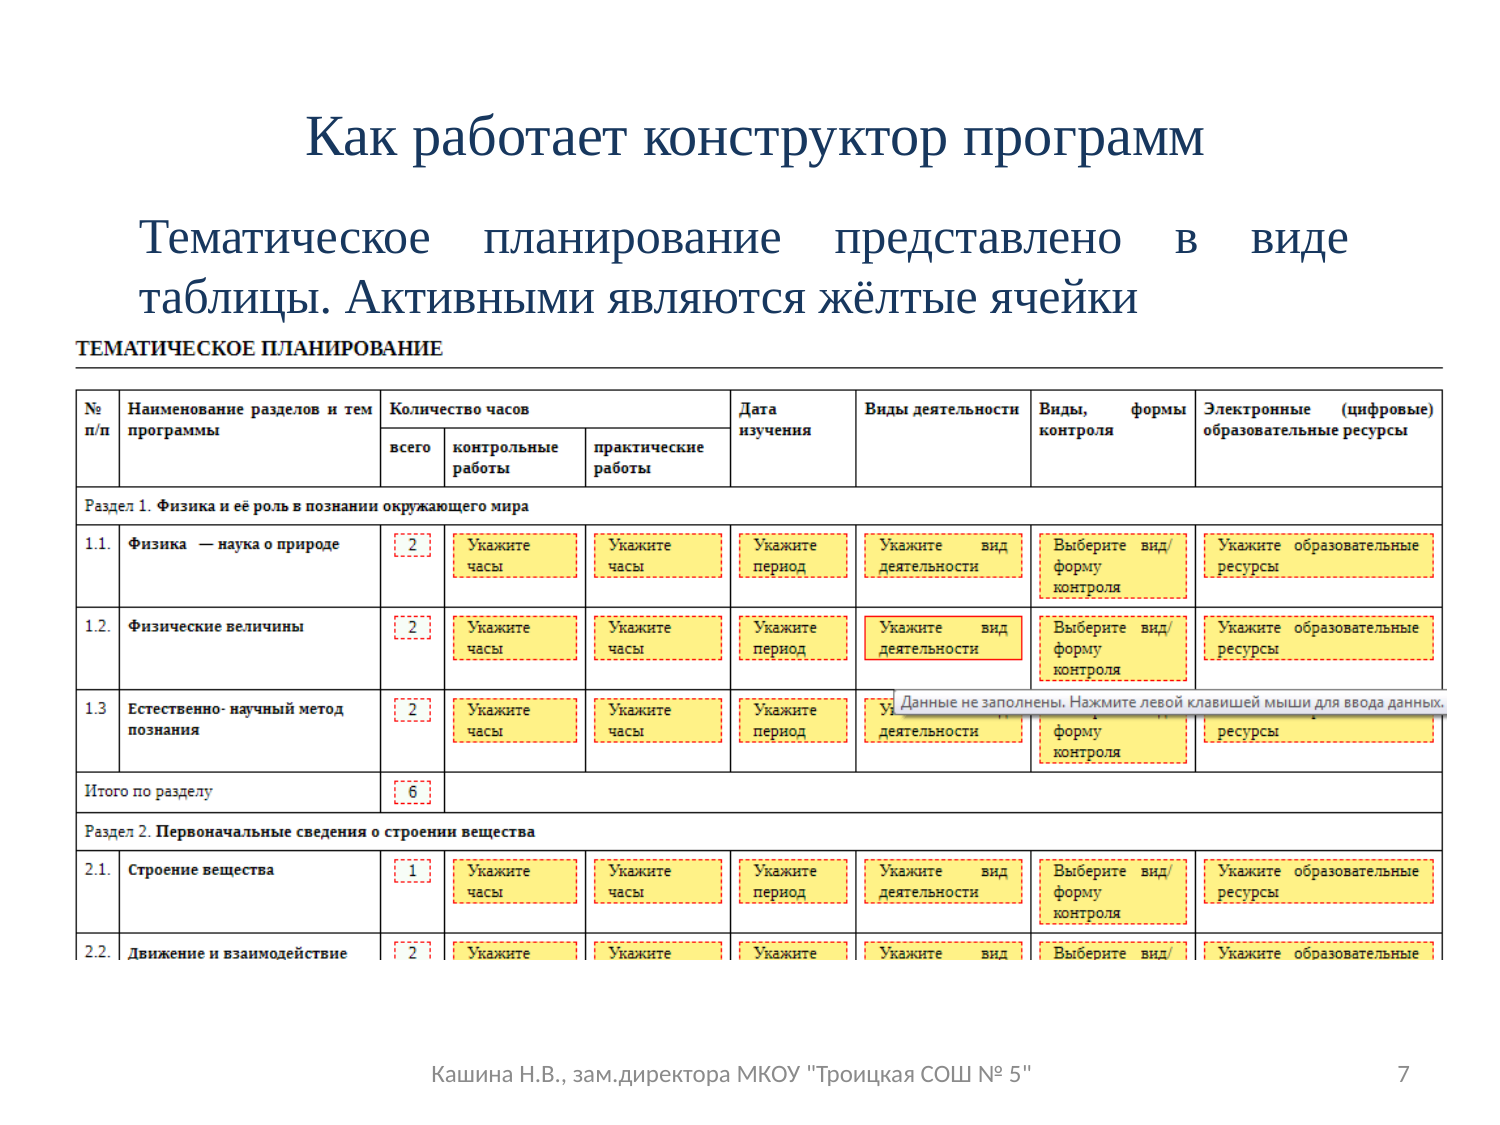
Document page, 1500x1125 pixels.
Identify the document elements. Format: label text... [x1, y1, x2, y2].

slide_number 7 [1074, 1042, 1425, 1103]
footer Кашина Н.В., зам.директора МКОУ "Троицкая СОШ № 5" [194, 1042, 1074, 1103]
text_box Как работает конструктор программ [123, 90, 1388, 175]
text_box Тематическое планирование представлено в виде таблицы. Активными являются жёлтые ячейки [123, 196, 1365, 330]
picture [64, 332, 1448, 961]
